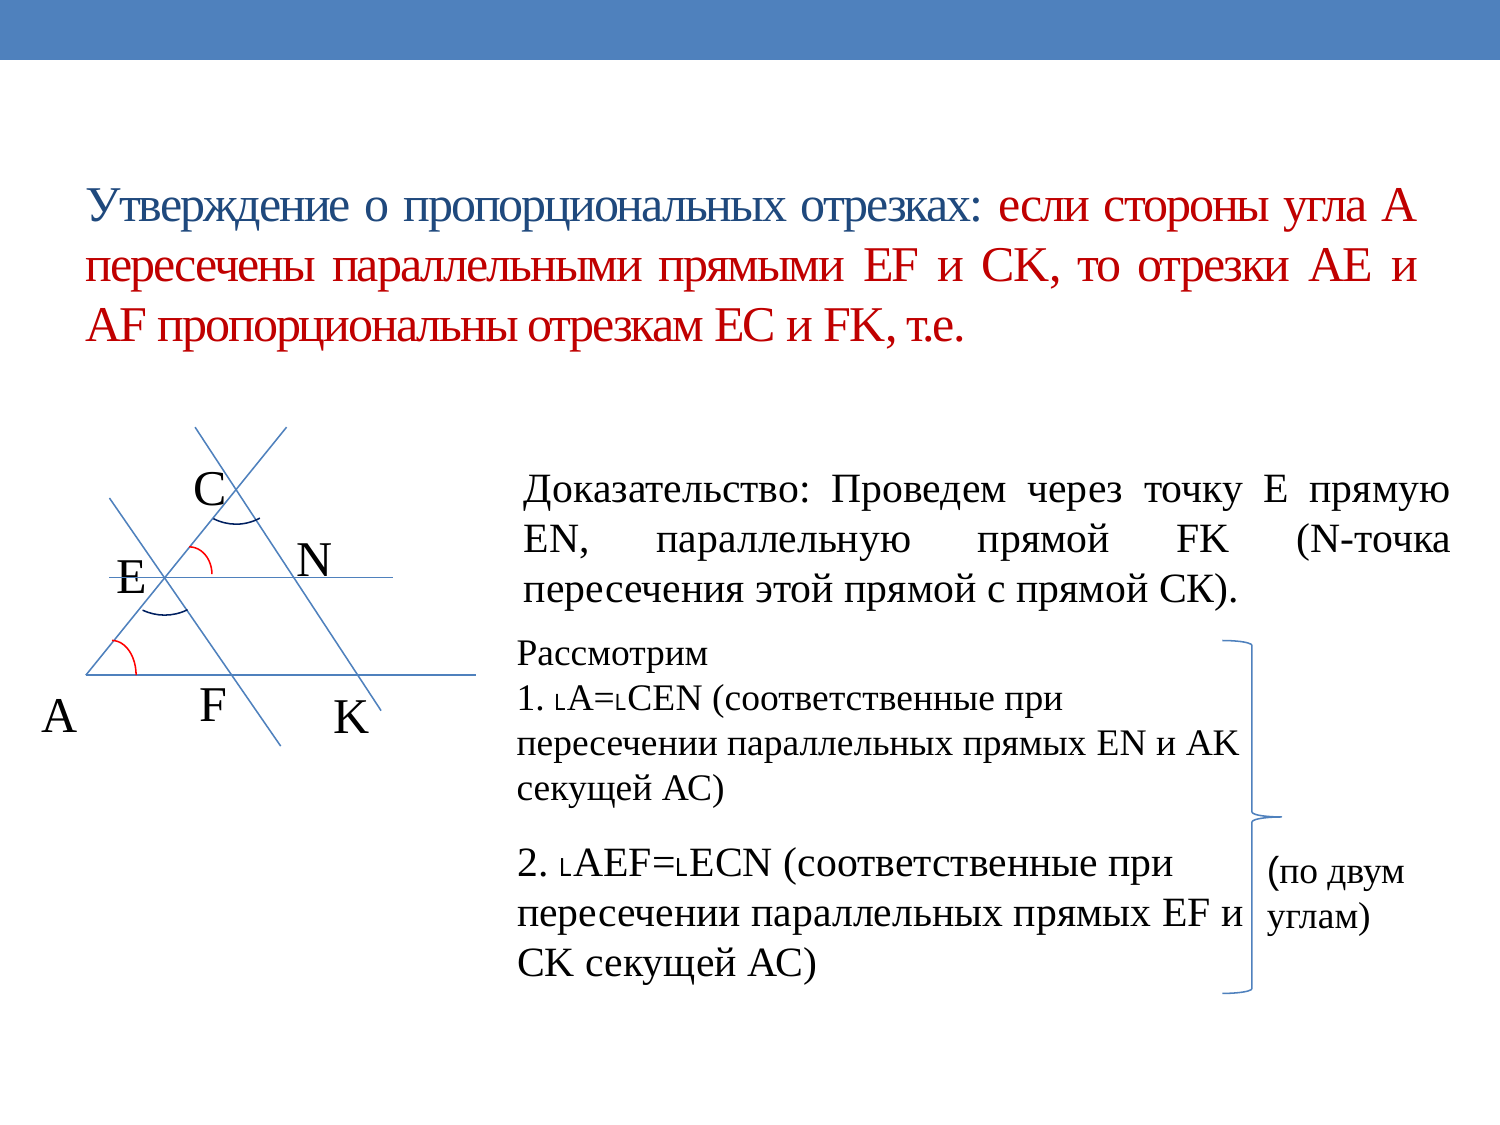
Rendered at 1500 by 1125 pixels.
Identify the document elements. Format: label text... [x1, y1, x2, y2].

text_box [1222, 639, 1283, 995]
text_box 2. ˪АEF=˪ЕCN (соответственные при пересечении параллельных прямых EF и CK секущей АС) [502, 826, 1222, 992]
text_box 2. ˪АEF=˪ЕCN (соответственные при пересечении параллельных прямых EF и CK секущей АС) [1251, 826, 1282, 992]
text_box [26, 426, 476, 753]
text_box Доказательство: Проведем через точку Е прямую ЕN, параллельную прямой FK (N-точка пересечения этой прямой с прямой СК). [509, 453, 1467, 619]
